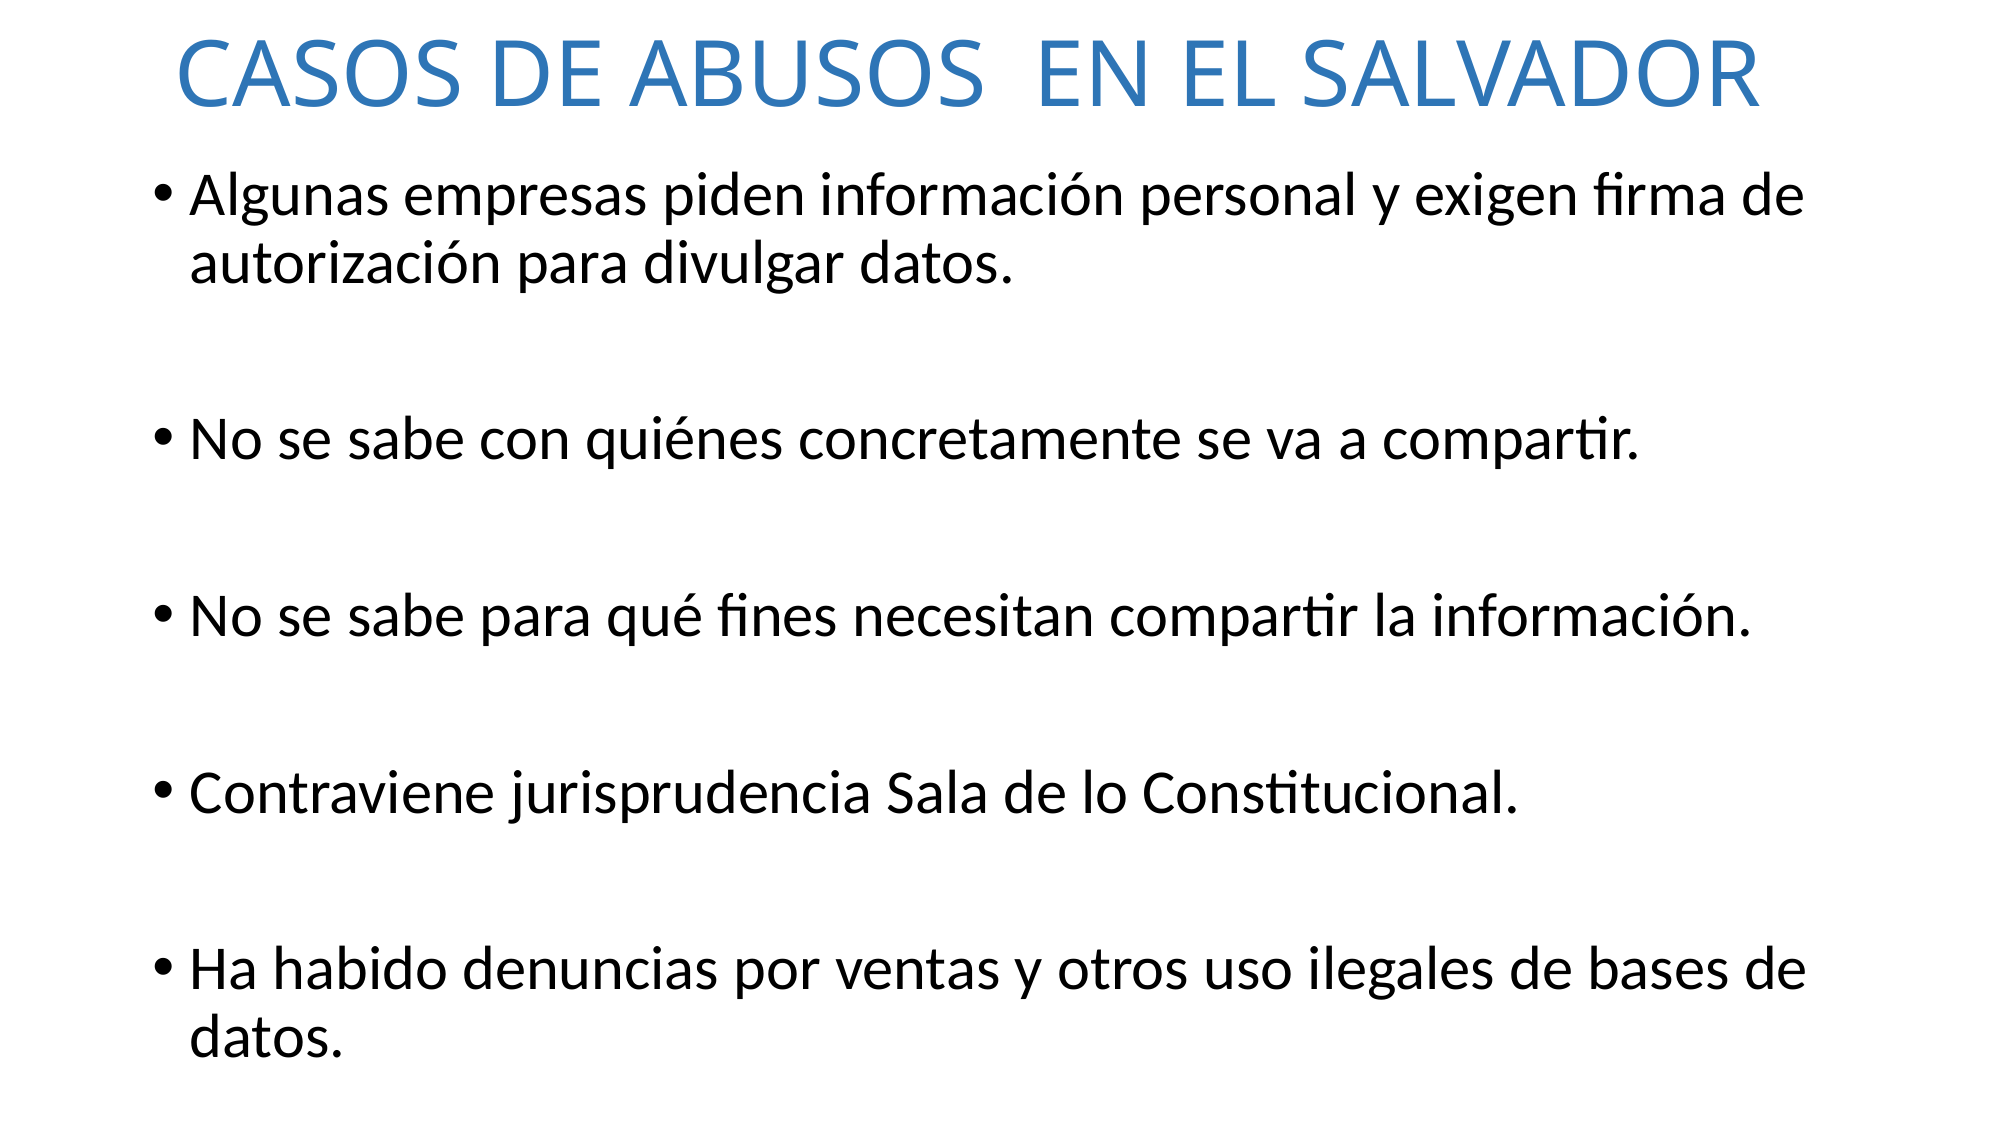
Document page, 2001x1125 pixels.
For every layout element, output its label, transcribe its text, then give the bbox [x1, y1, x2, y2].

title CASOS DE ABUSOS EN EL SALVADOR [137, 0, 1863, 154]
list Algunas empresas piden información personal y exigen firma de autorización para divulgar datos. No se sabe con quiénes concretamente se va a compartir. No se sabe para qué fines necesitan compartir la información. Contraviene jurisprudencia Sala de lo Constitucional. Ha habido denuncias por ventas y otros uso ilegales de bases de datos. [137, 154, 1928, 1082]
